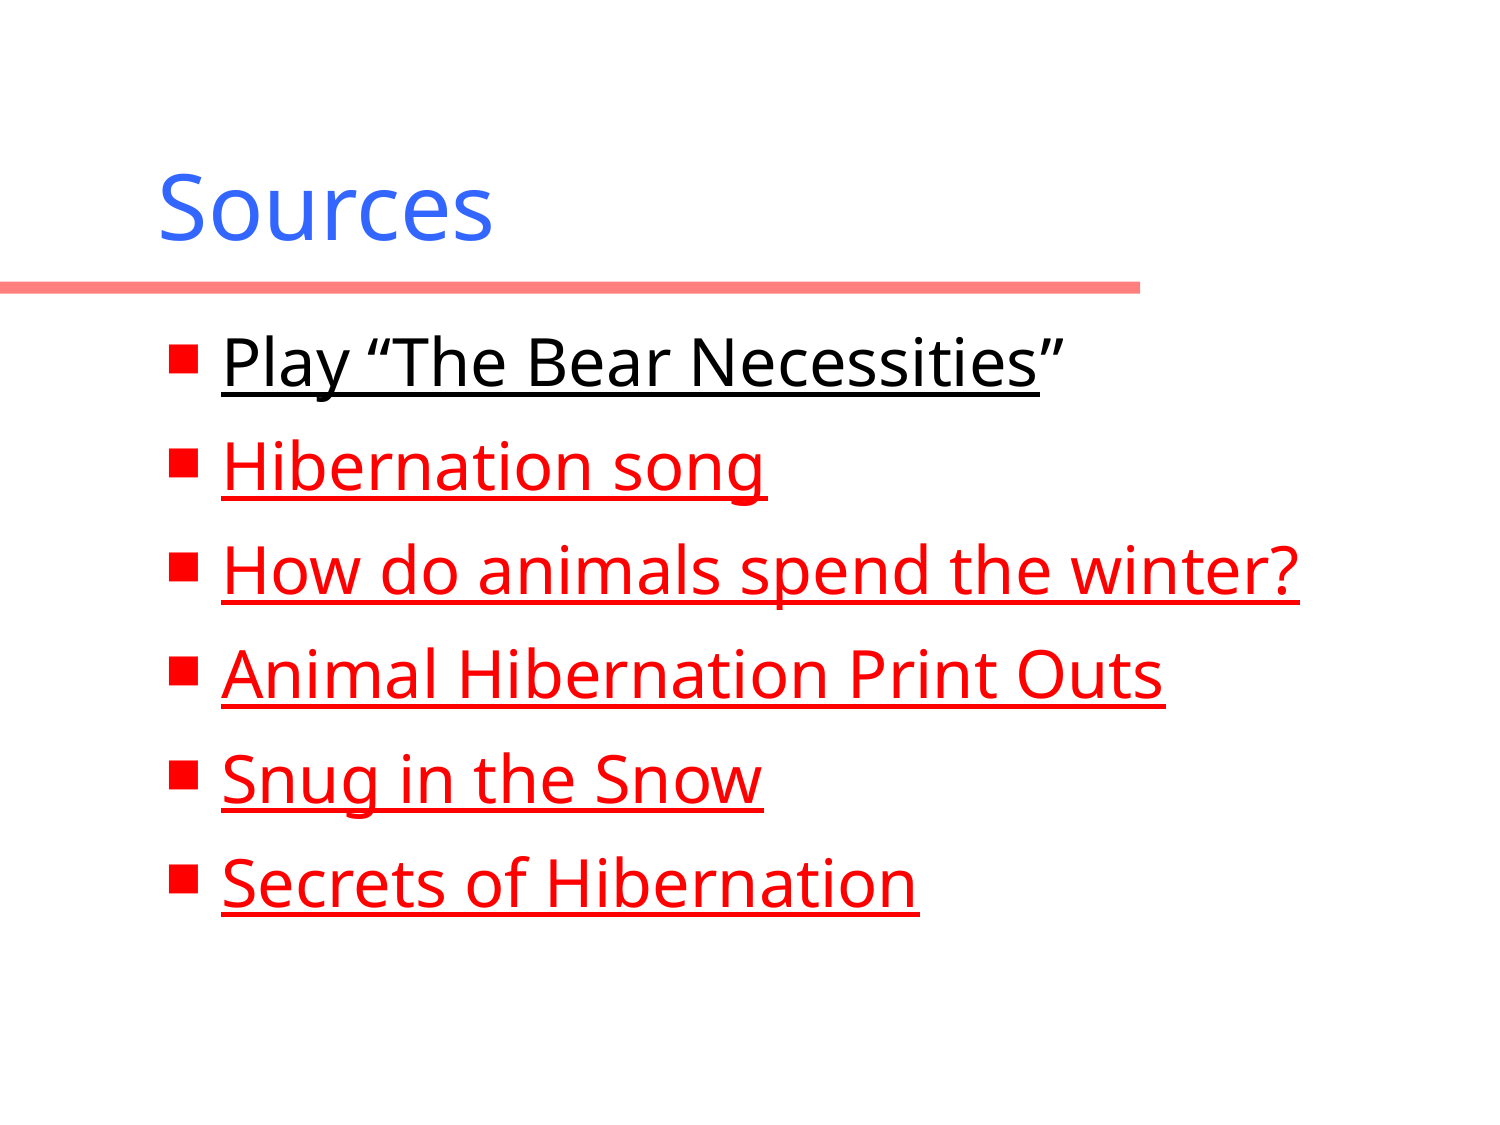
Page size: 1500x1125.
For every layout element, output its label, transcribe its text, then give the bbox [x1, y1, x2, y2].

list Play “The Bear Necessities” Hibernation song How do animals spend the winter? Animal Hibernation Print Outs Snug in the Snow Secrets of Hibernation [149, 312, 1481, 1001]
title Sources [142, 141, 1483, 267]
